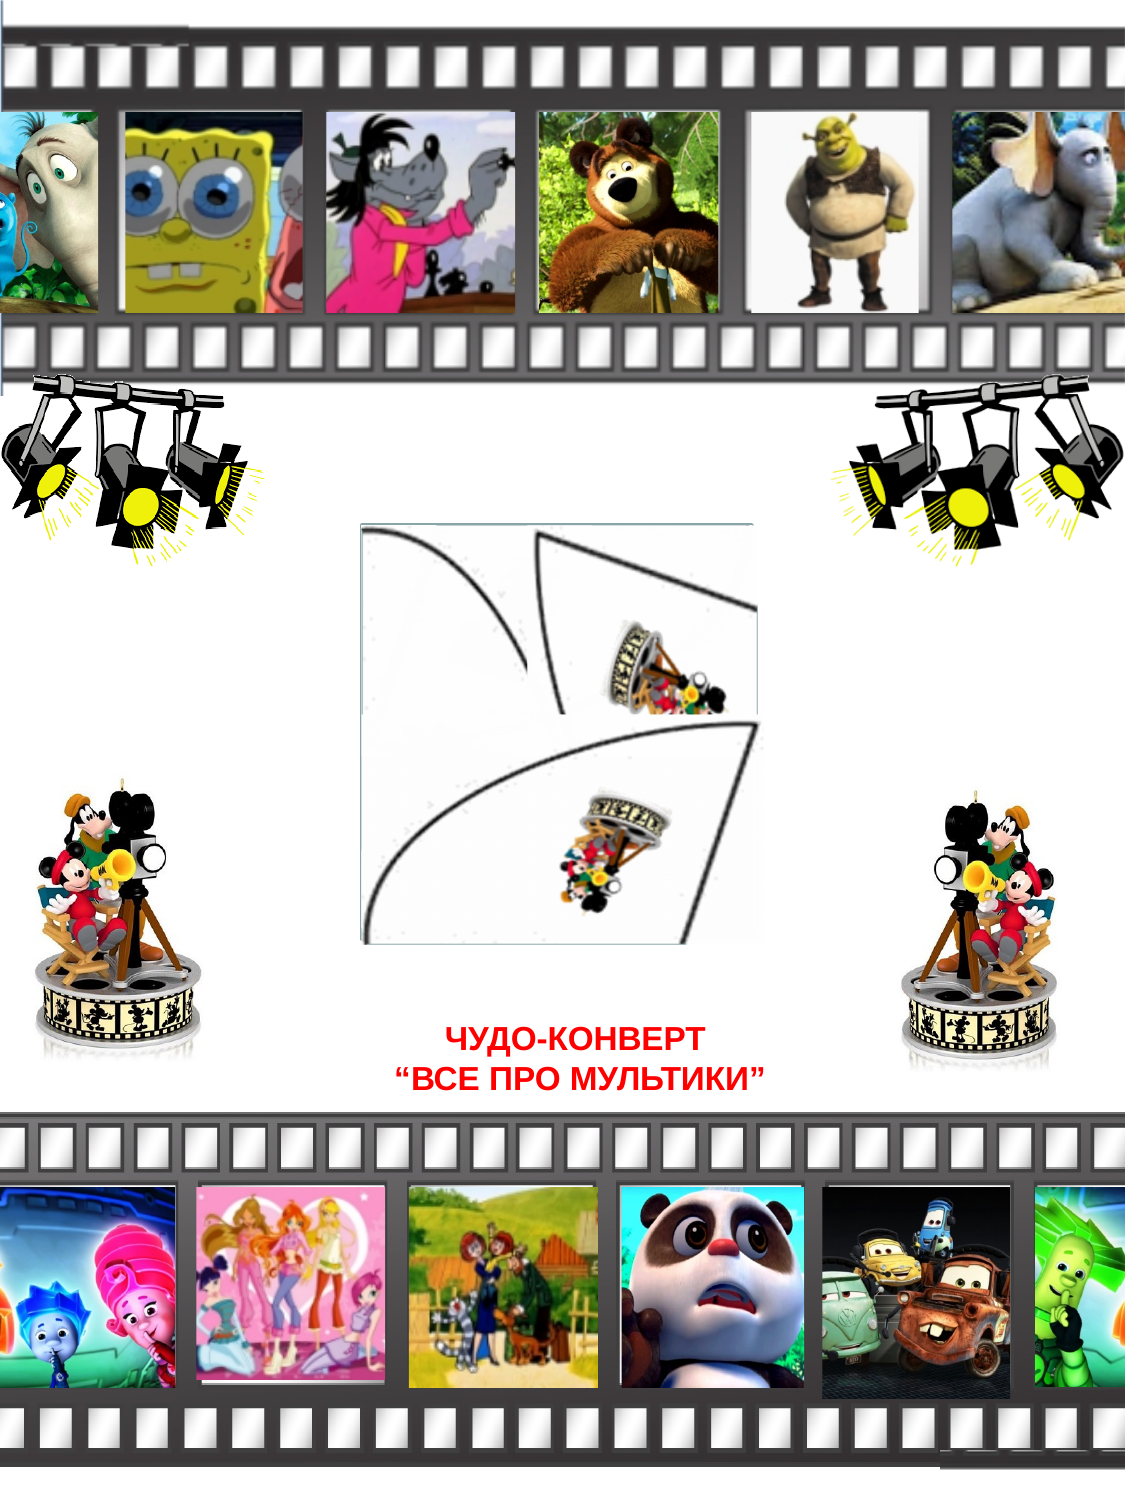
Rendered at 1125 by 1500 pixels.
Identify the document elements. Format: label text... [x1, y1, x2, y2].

text_box ЧУДО-КОНВЕРТ “ВСЕ ПРО МУЛЬТИКИ” [290, 1009, 870, 1105]
picture [0, 200, 5, 208]
picture [0, 0, 1125, 1500]
